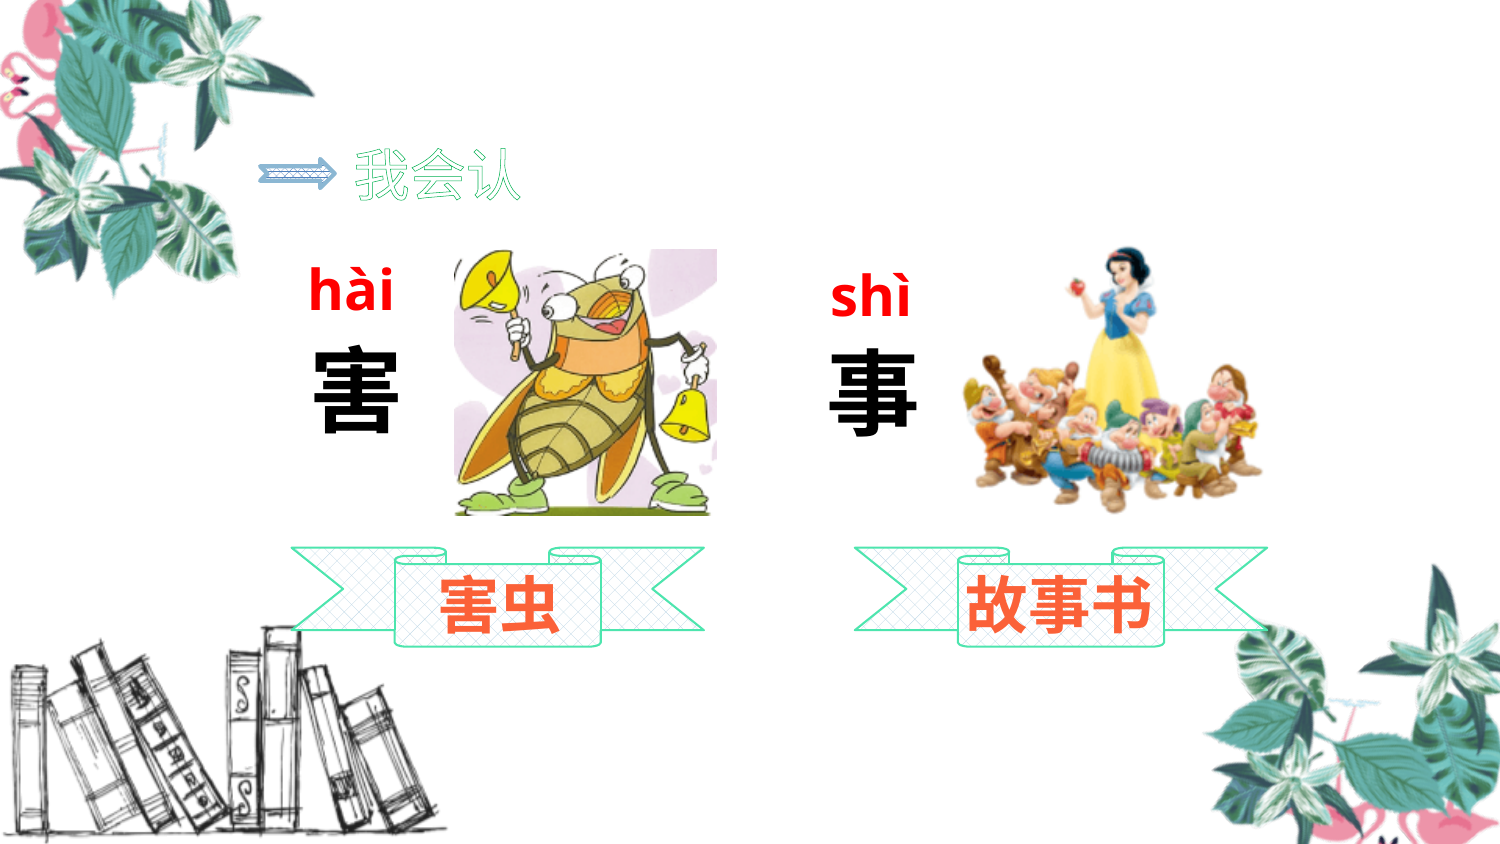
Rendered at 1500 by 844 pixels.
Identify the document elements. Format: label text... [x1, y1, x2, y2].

text_box [852, 545, 1012, 633]
text_box 害 [298, 325, 449, 450]
text_box [258, 157, 337, 191]
text_box [1110, 545, 1270, 633]
text_box [547, 545, 706, 646]
picture [955, 240, 1268, 516]
picture [454, 248, 717, 516]
text_box [289, 545, 599, 649]
text_box 事 [815, 329, 950, 453]
text_box 故事书 [954, 560, 1195, 647]
text_box shì [819, 255, 925, 334]
text_box 我会认 [342, 133, 534, 213]
picture [0, 0, 393, 400]
text_box 害虫 [426, 560, 601, 647]
picture [1107, 470, 1500, 844]
text_box hài [296, 248, 408, 328]
picture [0, 605, 467, 844]
